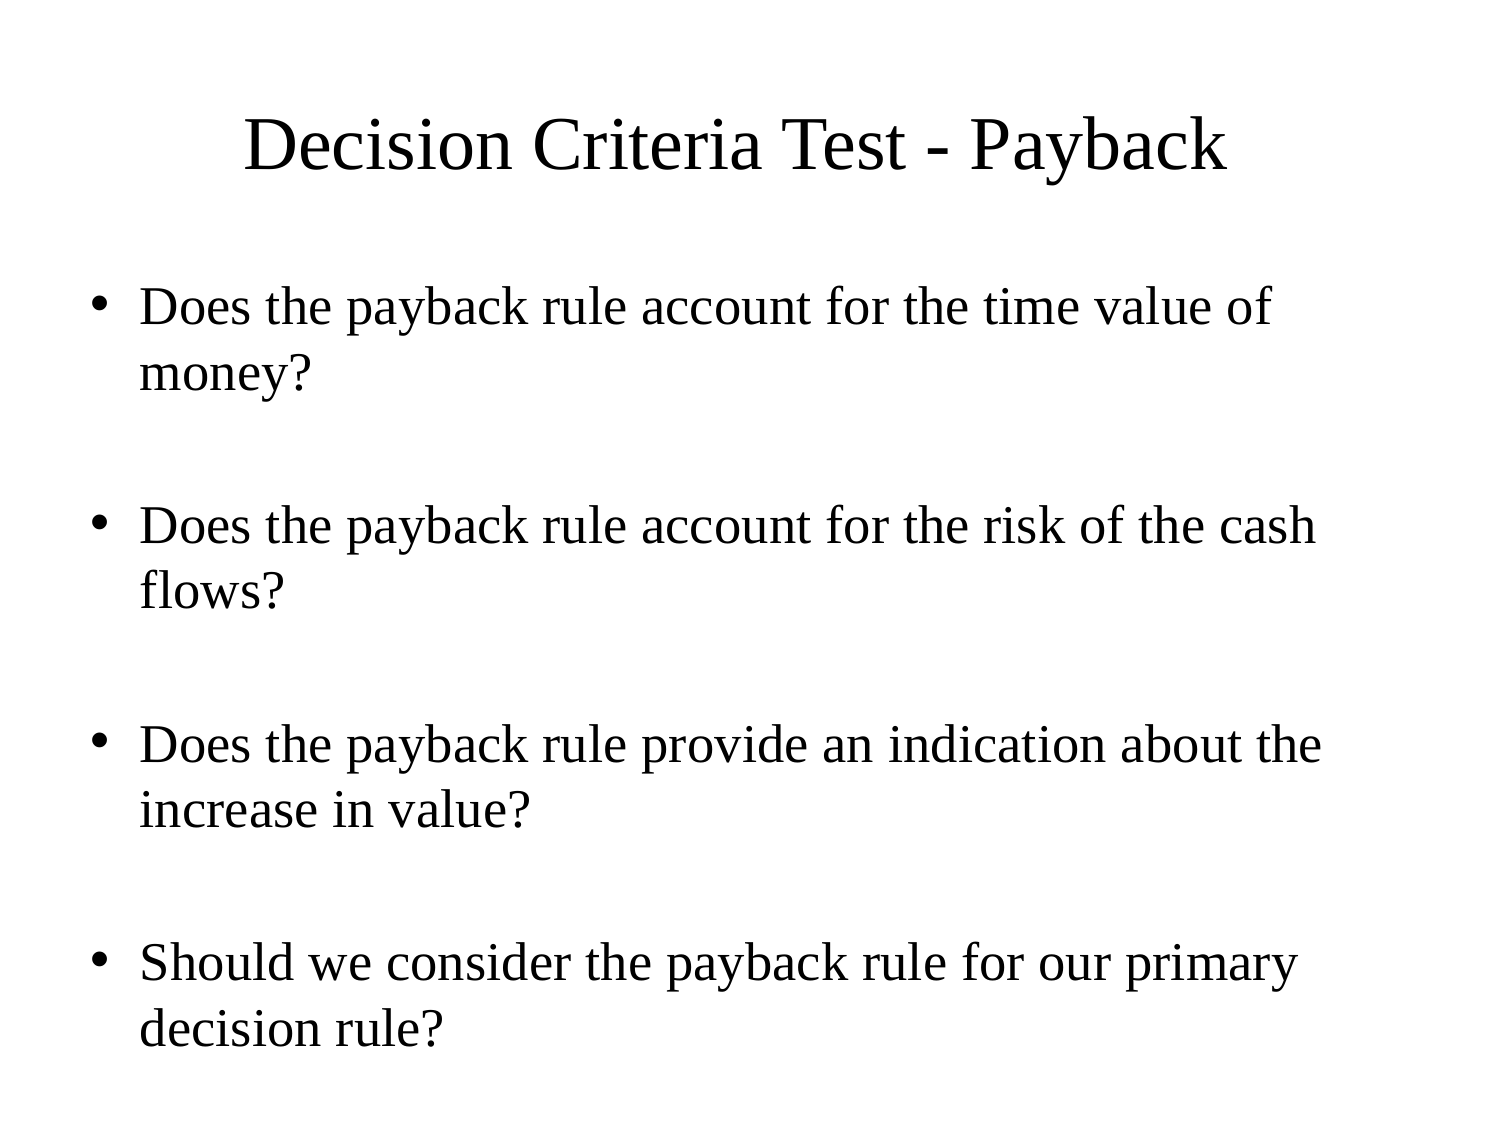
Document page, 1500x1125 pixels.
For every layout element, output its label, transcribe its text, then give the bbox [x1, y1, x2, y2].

list Does the payback rule account for the time value of money? Does the payback rule account for the risk of the cash flows? Does the payback rule provide an indication about the increase in value? Should we consider the payback rule for our primary decision rule? [75, 262, 1425, 1074]
title Decision Criteria Test - Payback [198, 45, 1273, 233]
